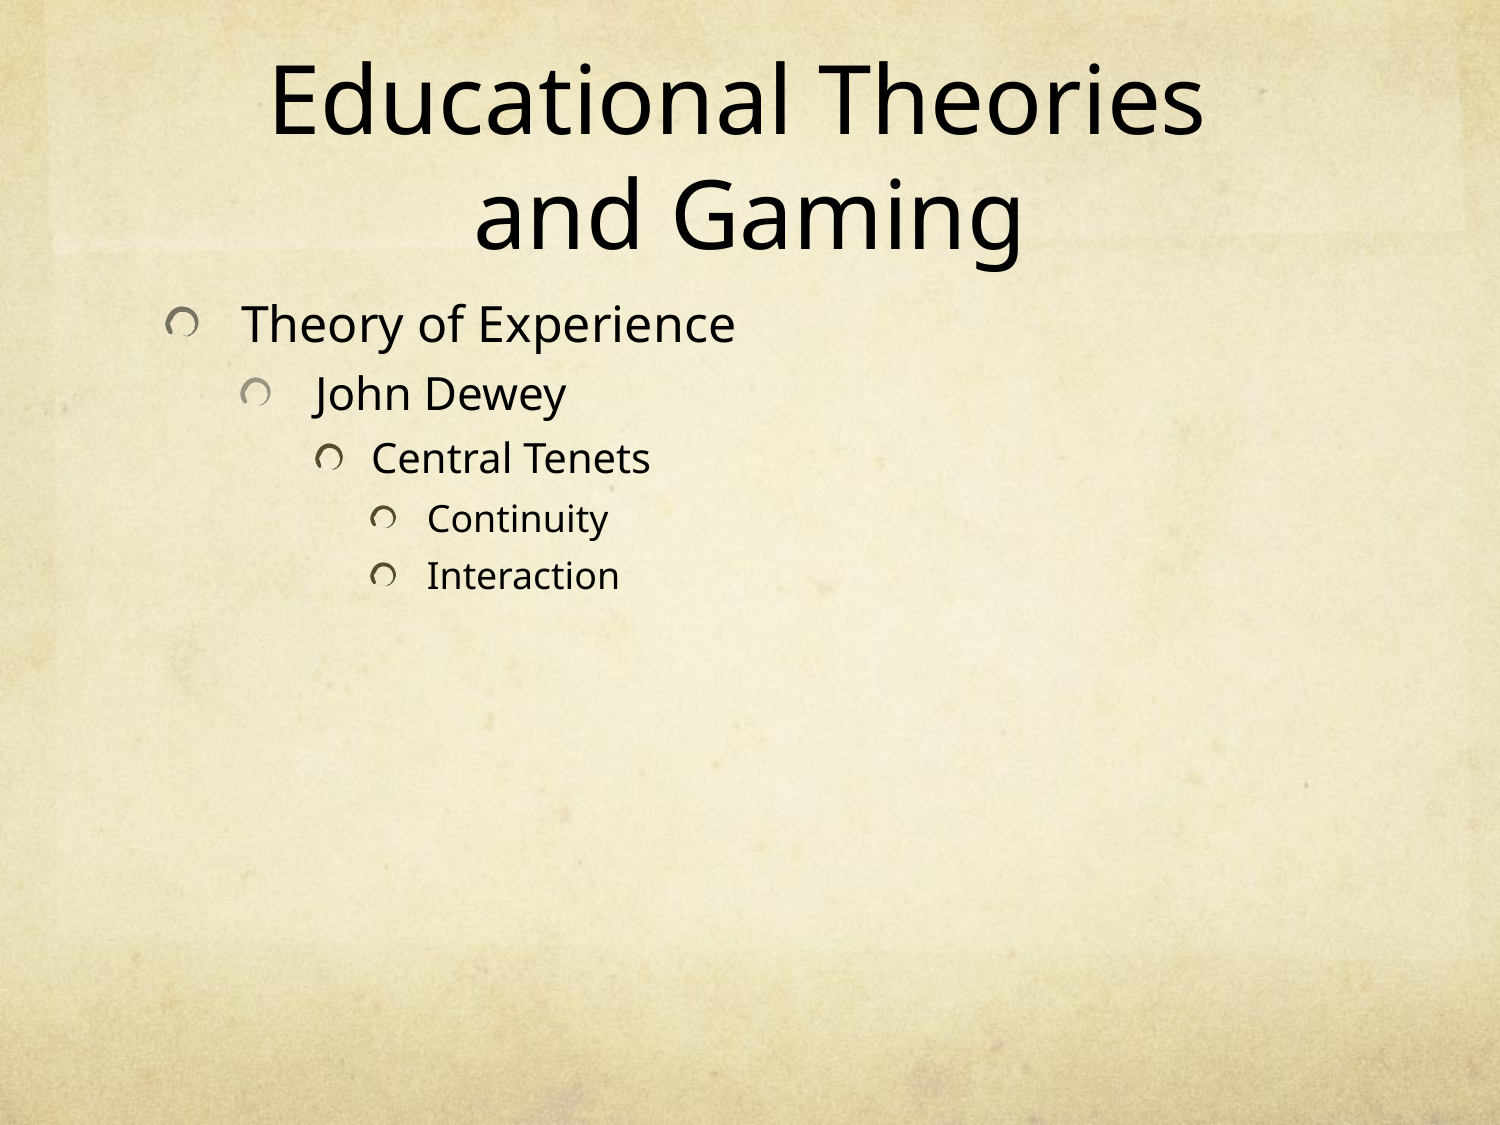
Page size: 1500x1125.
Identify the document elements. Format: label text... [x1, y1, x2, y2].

list Theory of Experience John Dewey Central Tenets Continuity Interaction [150, 284, 1350, 950]
picture [0, 0, 1500, 1125]
title Educational Theories and Gaming [150, 82, 1350, 225]
